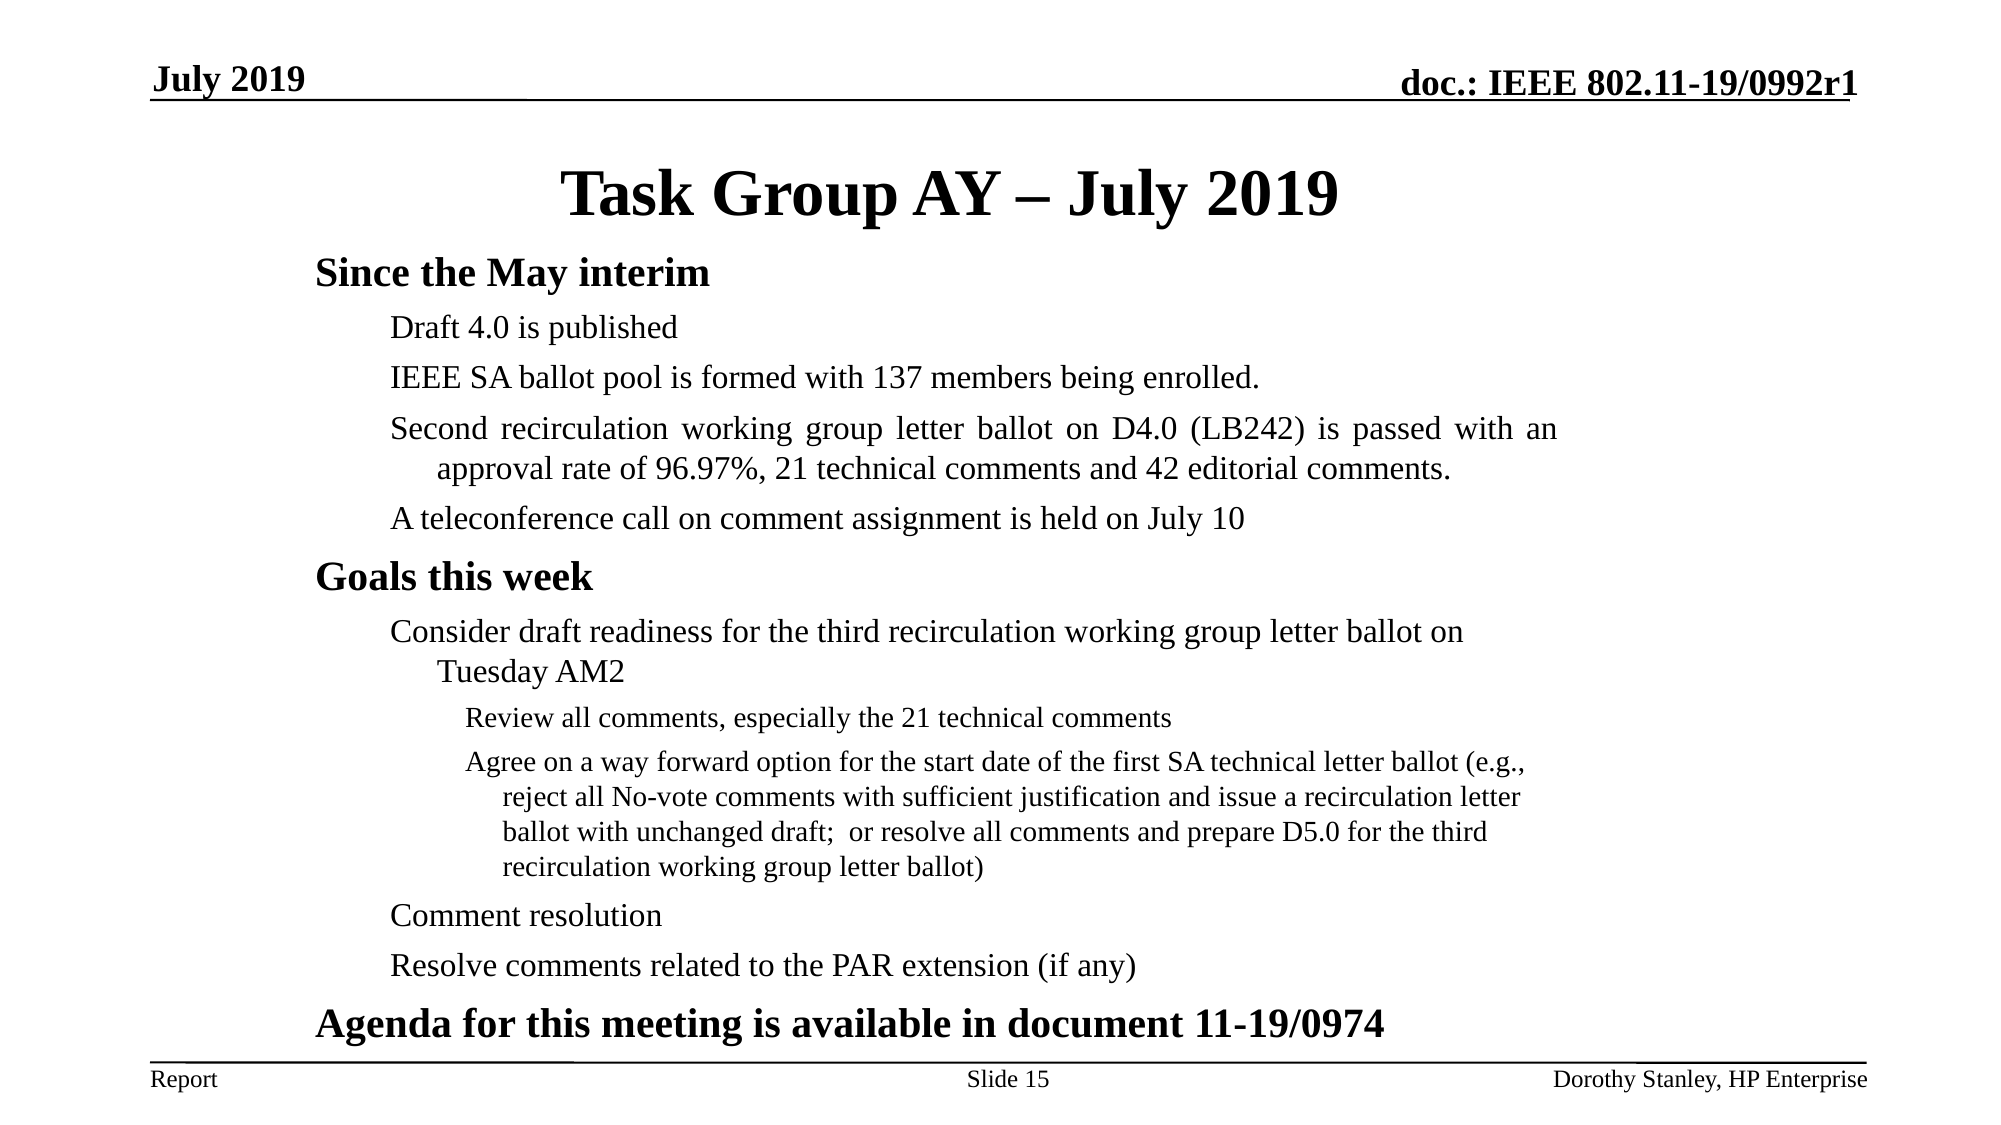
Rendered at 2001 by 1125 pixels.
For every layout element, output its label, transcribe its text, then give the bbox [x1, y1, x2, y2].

footer Dorothy Stanley, HP Enterprise [1171, 1061, 1869, 1093]
list Since the May interim Draft 4.0 is published IEEE SA ballot pool is formed with 137 members being enrolled. Second recirculation working group letter ballot on D4.0 (LB242) is passed with an approval rate of 96.97%, 21 technical comments and 42 editorial comments. A teleconference call on comment assignment is held on July 10 Goals this week Consider draft readiness for the third recirculation working group letter ballot on Tuesday AM2 Review all comments, especially the 21 technical comments Agree on a way forward option for the start date of the first SA technical letter ballot (e.g., reject all No-vote comments with sufficient justification and issue a recirculation letter ballot with unchanged draft; or resolve all comments and prepare D5.0 for the third recirculation working group letter ballot) Comment resolution Resolve comments related to the PAR extension (if any) Agenda for this meeting is available in document 11-19/0974 [299, 237, 1576, 1063]
title Task Group AY – July 2019 [312, 113, 1589, 264]
slide_number Slide 15 [950, 1063, 1067, 1123]
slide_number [152, 54, 563, 100]
